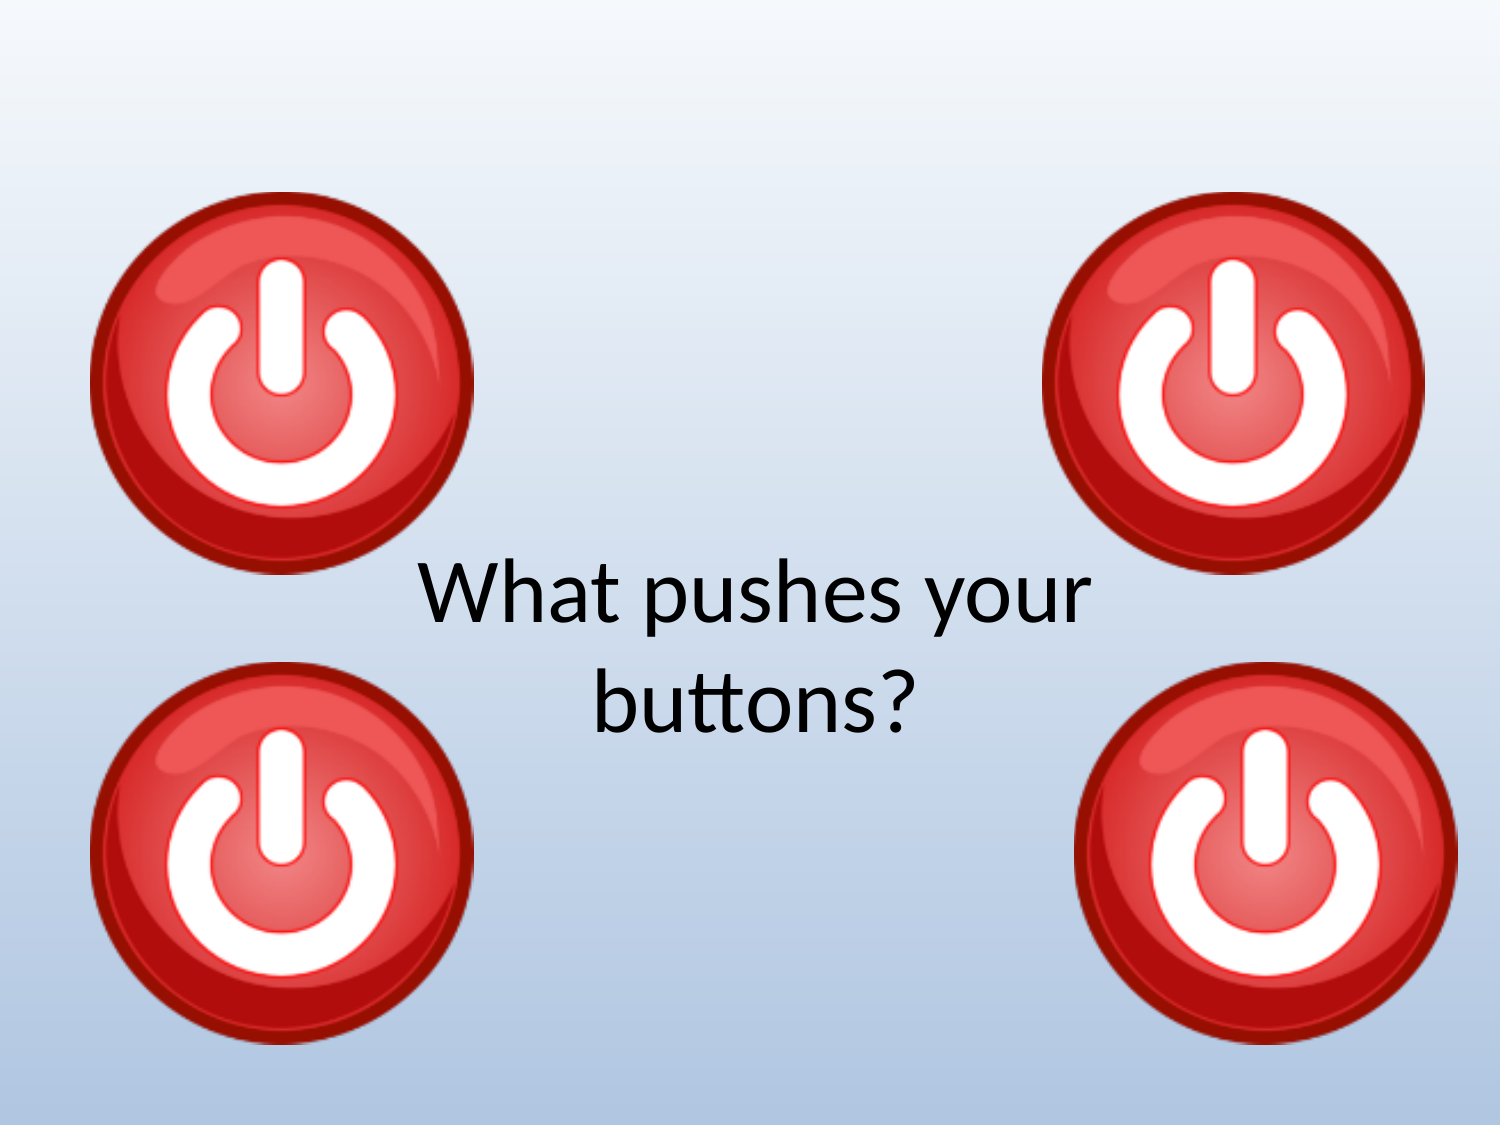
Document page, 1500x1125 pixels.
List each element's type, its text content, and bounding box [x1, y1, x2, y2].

picture [1042, 192, 1426, 576]
picture [1074, 662, 1458, 1045]
title What pushes your buttons? [281, 523, 1230, 711]
picture [90, 662, 474, 1045]
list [90, 192, 474, 576]
